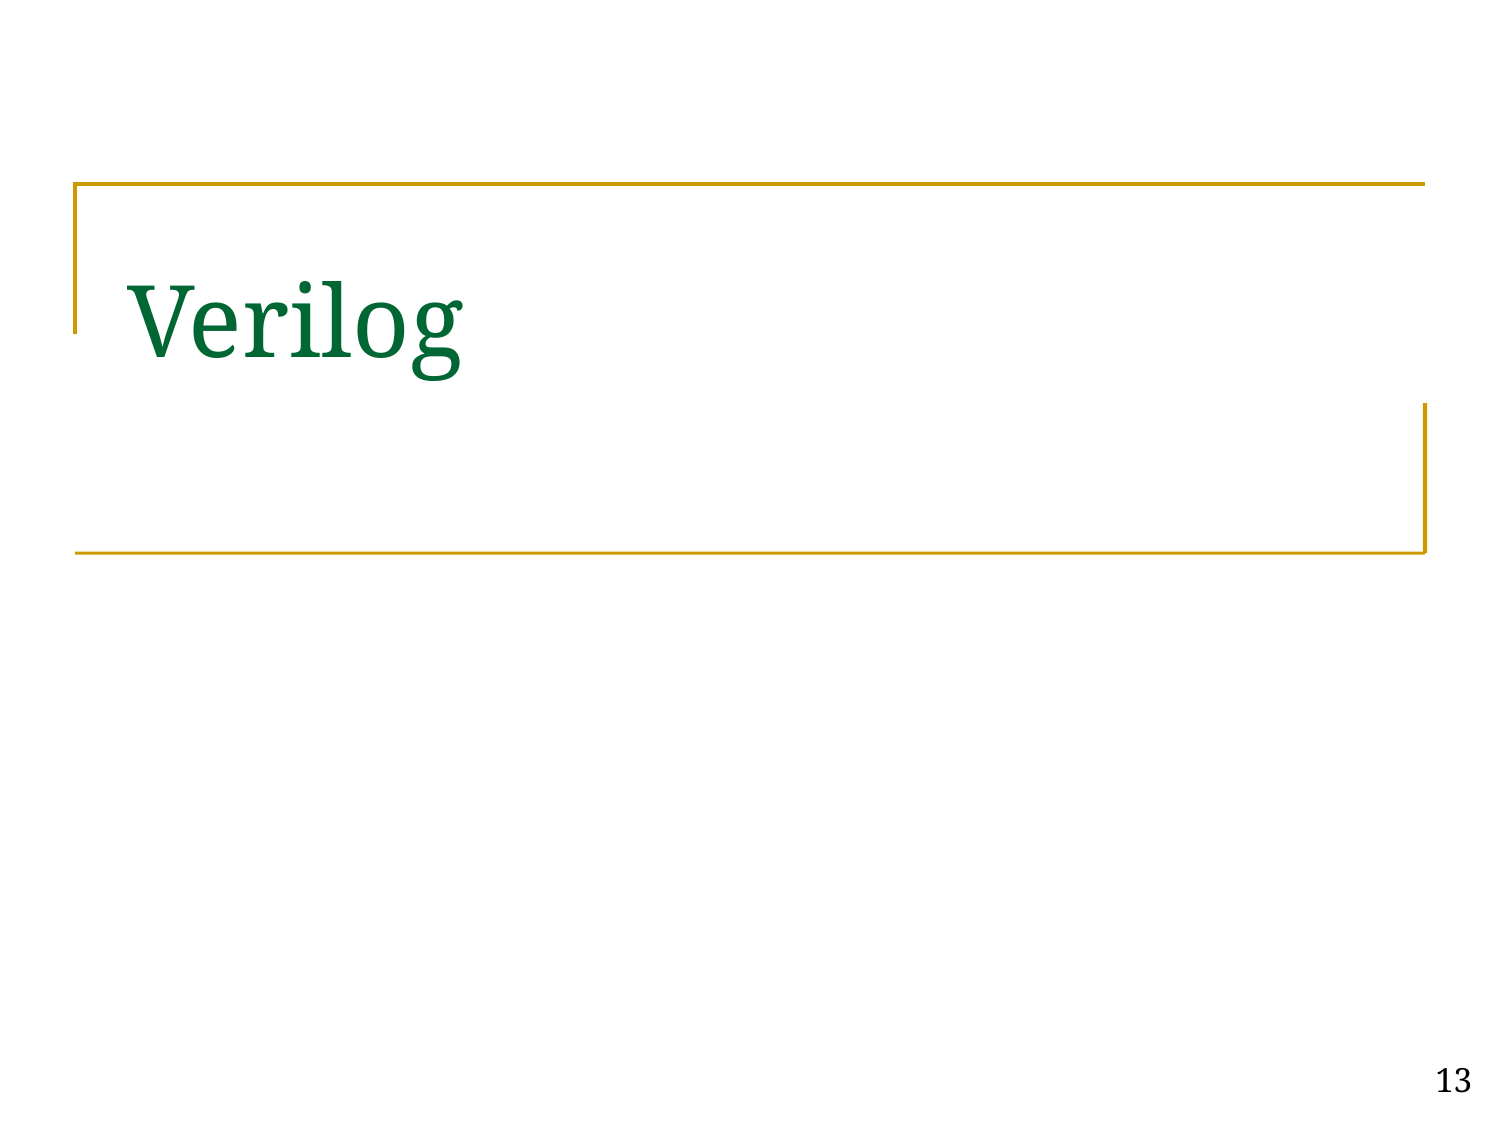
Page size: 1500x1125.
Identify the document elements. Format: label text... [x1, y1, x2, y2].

slide_number 13 [1137, 1037, 1488, 1113]
title Verilog [112, 249, 1413, 538]
